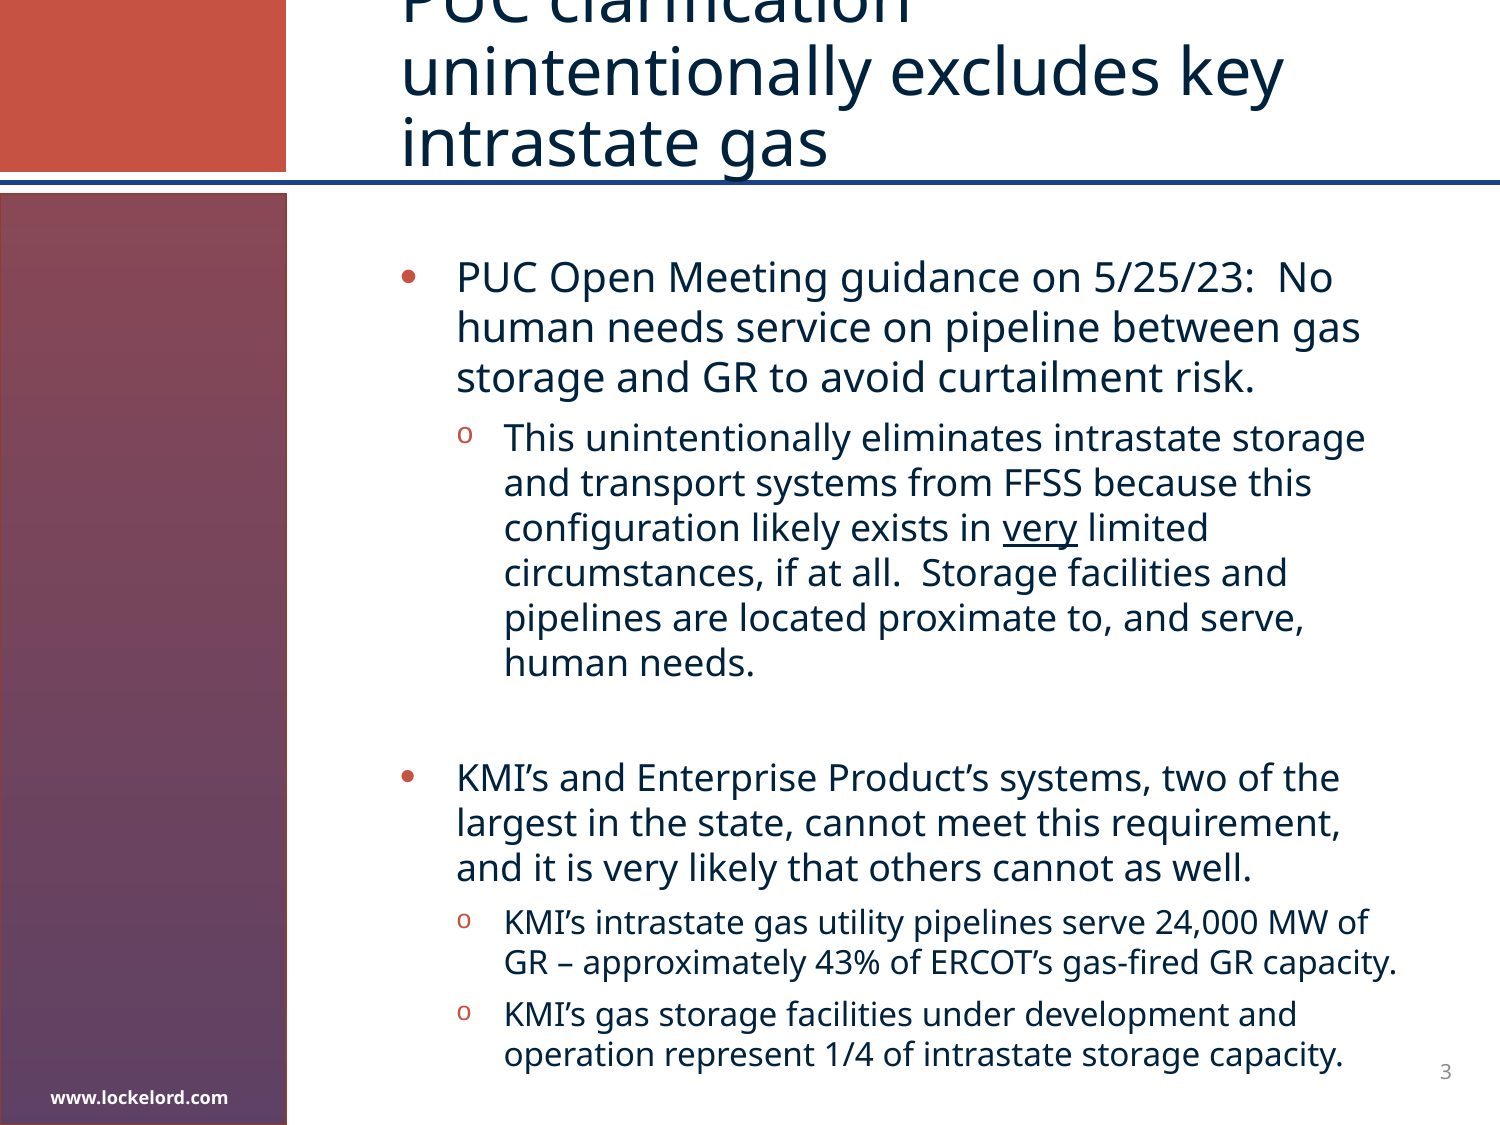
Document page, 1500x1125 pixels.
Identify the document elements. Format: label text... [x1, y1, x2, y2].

slide_number 3 [1389, 1042, 1467, 1103]
title PUC clarification unintentionally excludes key intrastate gas [400, 18, 1400, 182]
list PUC Open Meeting guidance on 5/25/23: No human needs service on pipeline between gas storage and GR to avoid curtailment risk. This unintentionally eliminates intrastate storage and transport systems from FFSS because this configuration likely exists in very limited circumstances, if at all. Storage facilities and pipelines are located proximate to, and serve, human needs. KMI’s and Enterprise Product’s systems, two of the largest in the state, cannot meet this requirement, and it is very likely that others cannot as well. KMI’s intrastate gas utility pipelines serve 24,000 MW of GR – approximately 43% of ERCOT’s gas-fired GR capacity. KMI’s gas storage facilities under development and operation represent 1/4 of intrastate storage capacity. [399, 250, 1400, 1043]
